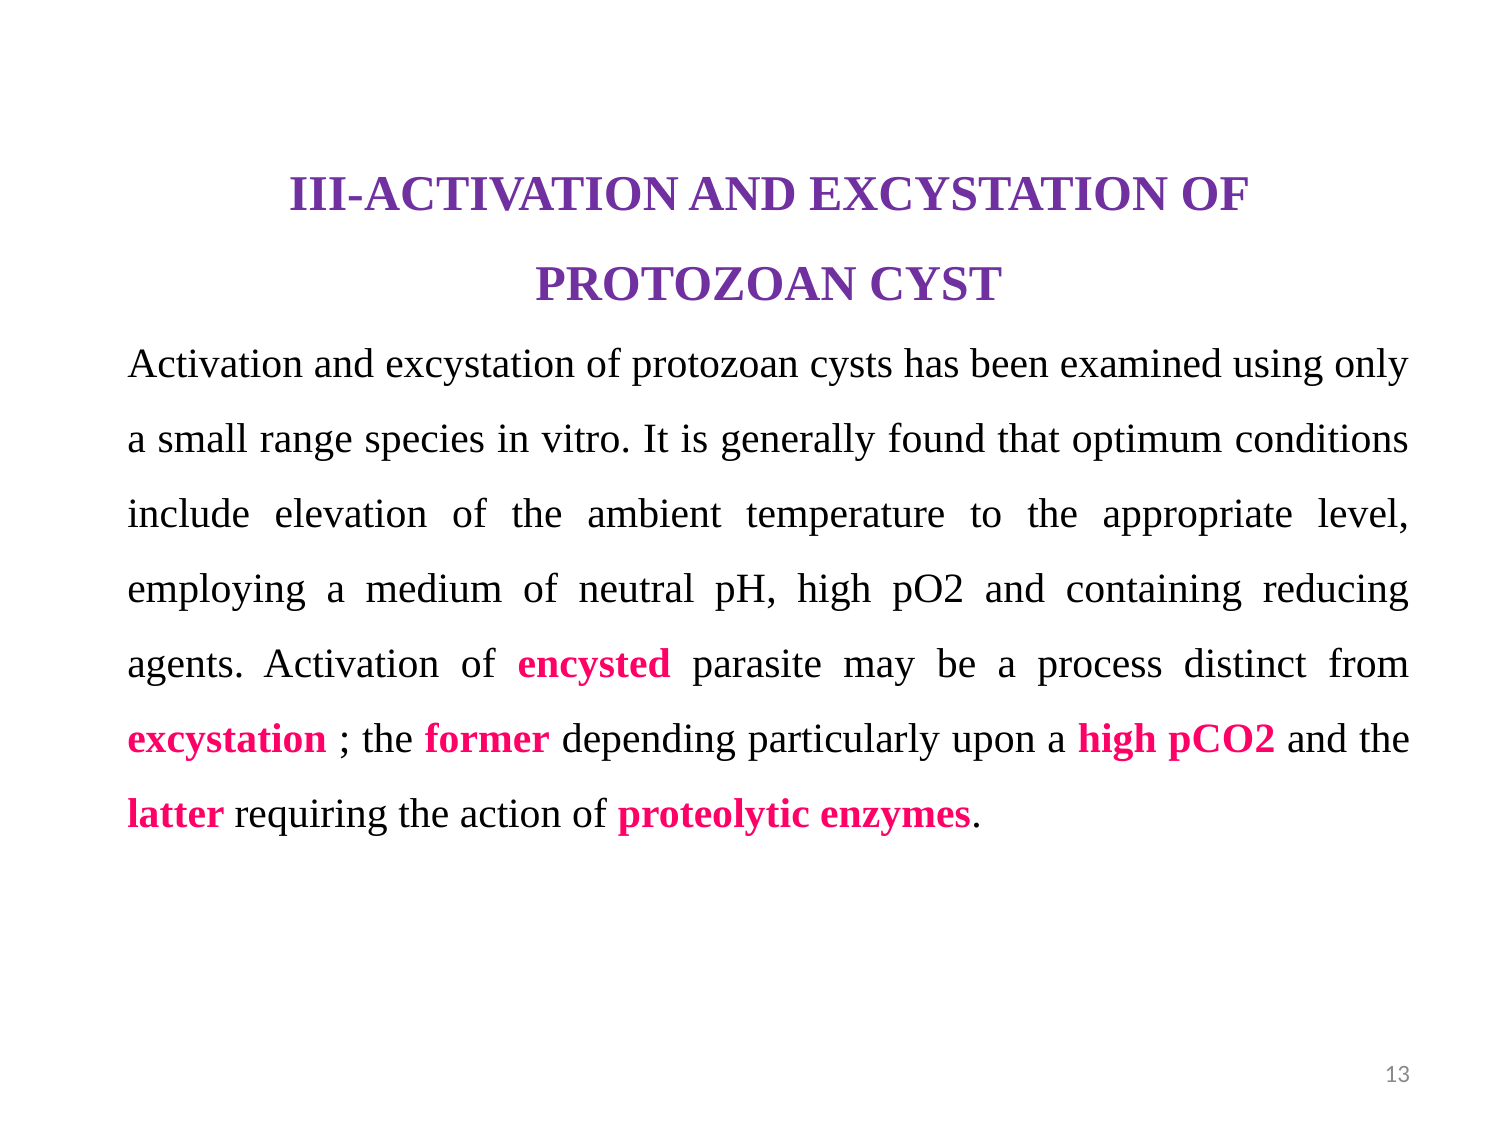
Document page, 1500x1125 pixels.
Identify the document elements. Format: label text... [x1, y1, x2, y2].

text_box iii-ACTIVATION AND EXCYSTATION OF PROTOZOAN CYST Activation and excystation of protozoan cysts has been examined using only a small range species in vitro. It is generally found that optimum conditions include elevation of the ambient temperature to the appropriate level, employing a medium of neutral pH, high pO2 and containing reducing agents. Activation of encysted parasite may be a process distinct from excystation ; the former depending particularly upon a high pCO2 and the latter requiring the action of proteolytic enzymes. [112, 123, 1425, 918]
slide_number 13 [1074, 1042, 1425, 1103]
